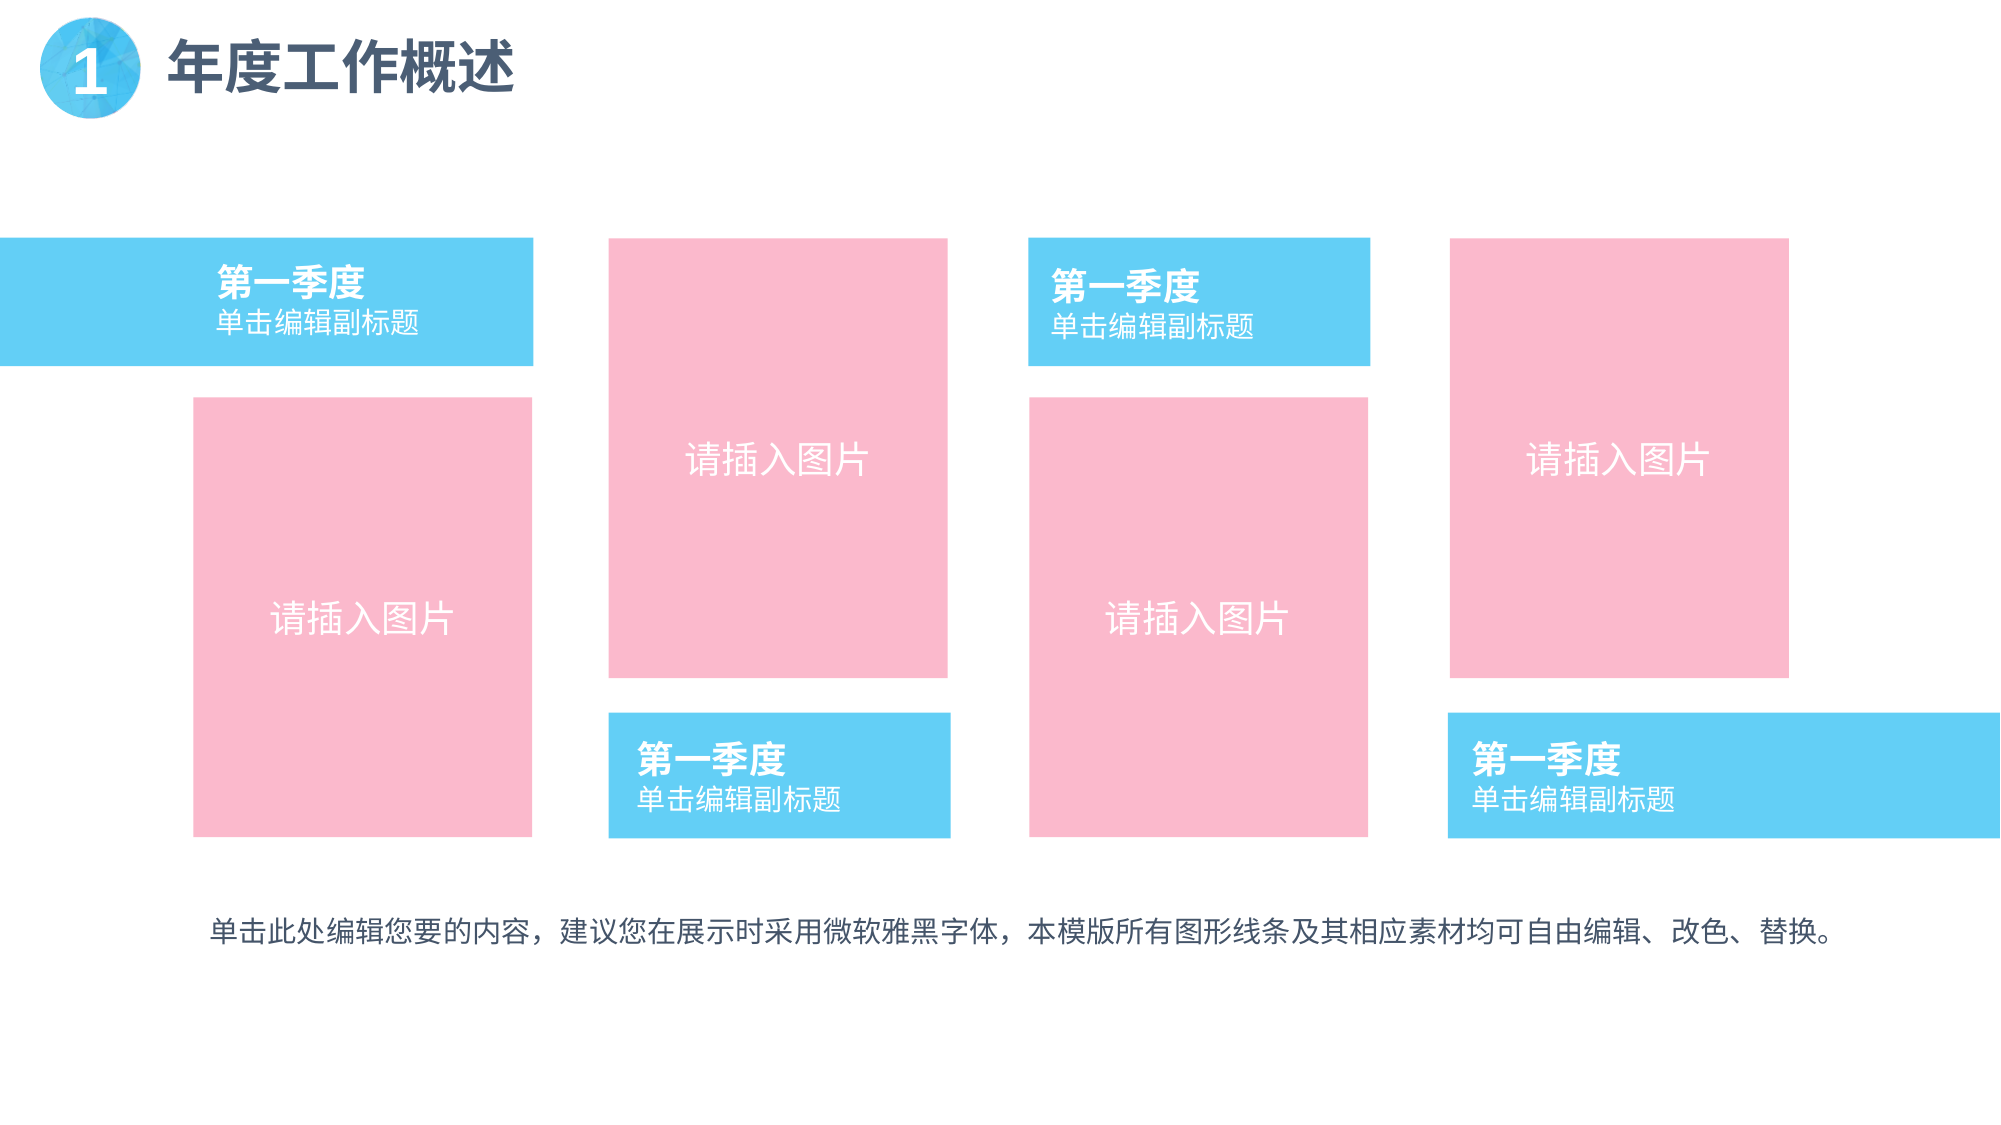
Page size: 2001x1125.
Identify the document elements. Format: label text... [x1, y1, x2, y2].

text_box [1028, 237, 1371, 367]
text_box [40, 18, 698, 119]
text_box 单击编辑副标题 [200, 296, 533, 347]
text_box 单击编辑副标题 [622, 773, 951, 824]
text_box 第一季度 [1035, 255, 1363, 316]
text_box 第一季度 [1456, 728, 1799, 773]
text_box 请插入图片 [608, 238, 948, 679]
text_box 单击编辑副标题 [1456, 773, 1799, 824]
text_box [0, 237, 534, 367]
text_box 单击编辑副标题 [1035, 301, 1362, 351]
text_box [608, 712, 951, 839]
text_box 单击此处编辑您要的内容，建议您在展示时采用微软雅黑字体，本模版所有图形线条及其相应素材均可自由编辑、改色、替换。 [162, 899, 1895, 957]
text_box [1447, 712, 2000, 839]
text_box 第一季度 [201, 251, 534, 312]
text_box 第一季度 [622, 728, 951, 773]
text_box 请插入图片 [193, 397, 533, 838]
text_box 请插入图片 [1029, 397, 1369, 838]
text_box 请插入图片 [1449, 238, 1789, 679]
